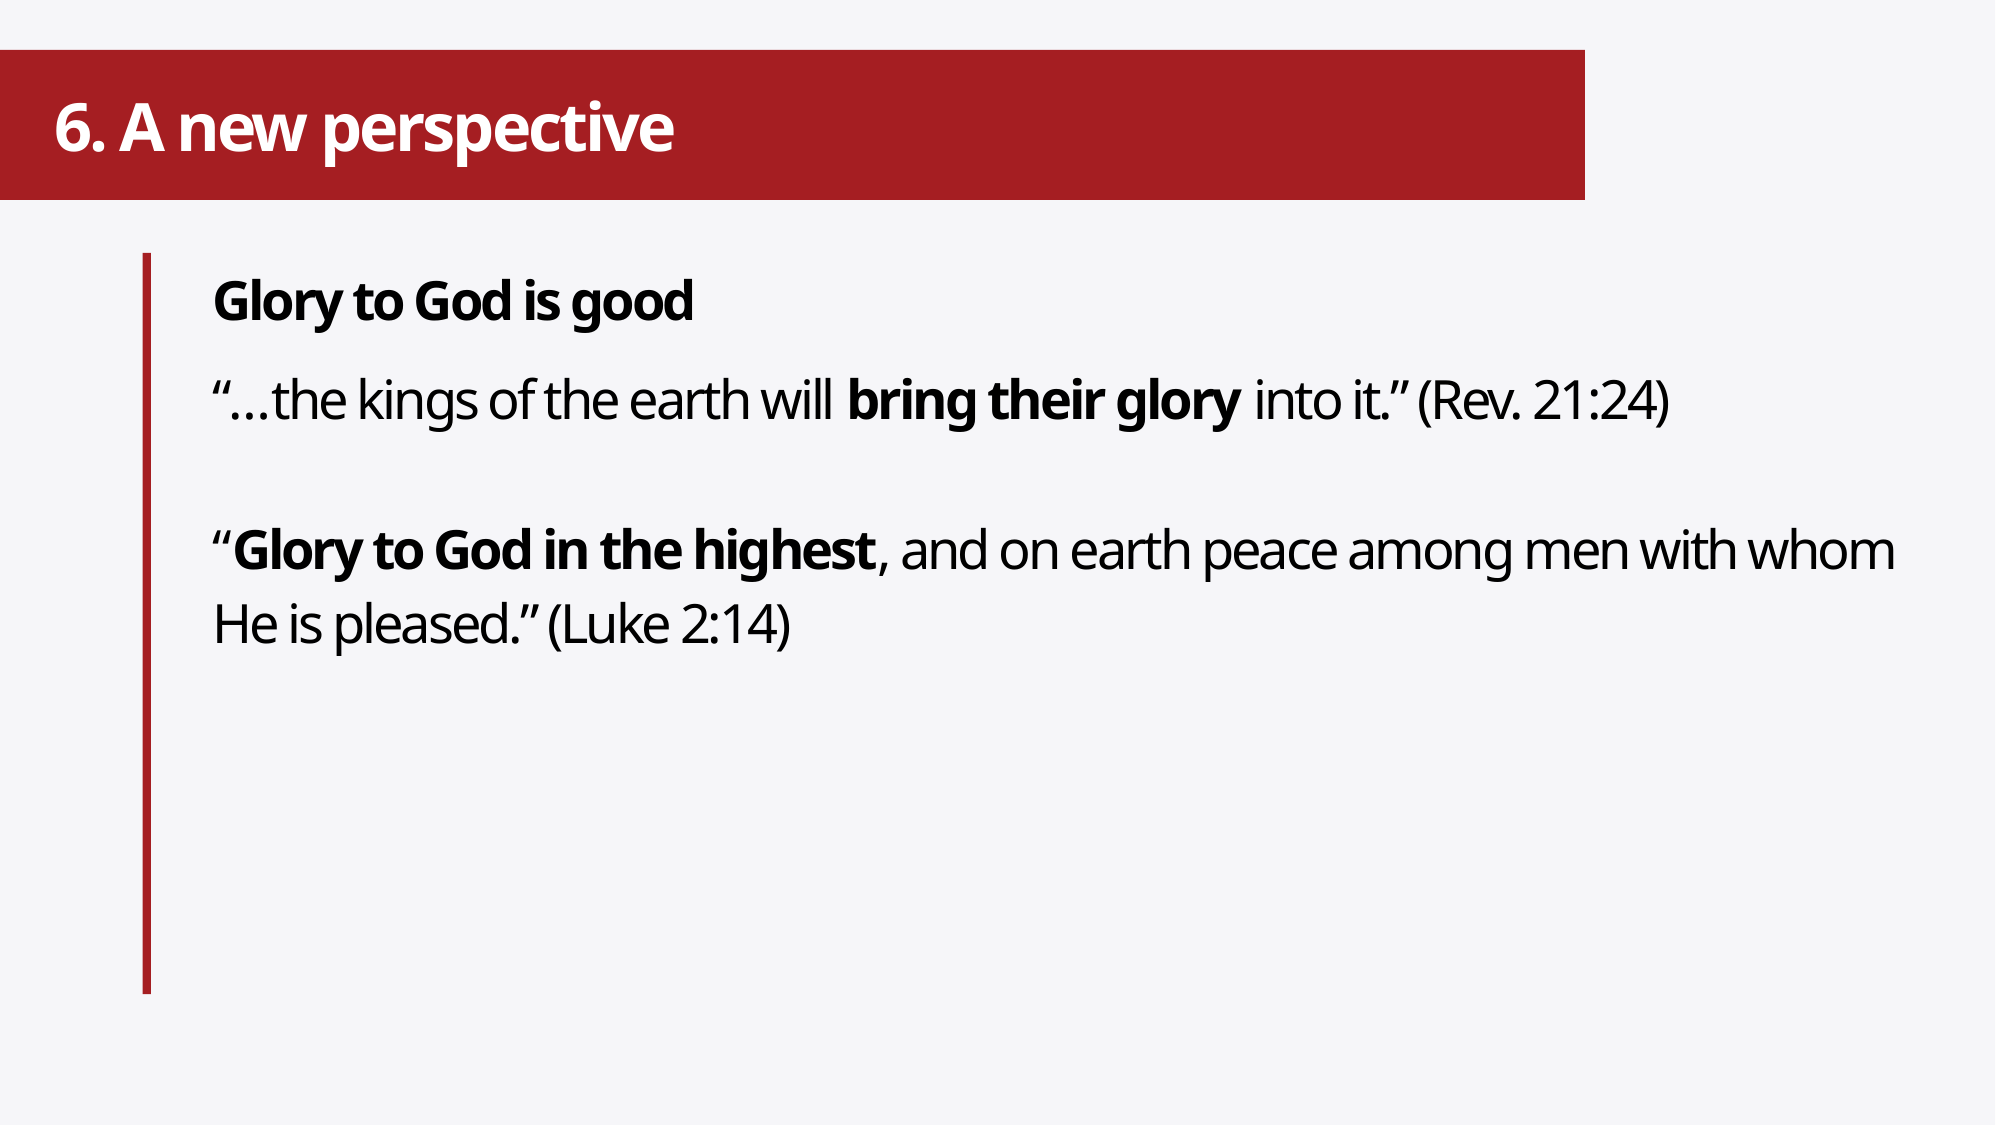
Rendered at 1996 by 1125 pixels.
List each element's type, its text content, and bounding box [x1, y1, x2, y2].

title 6. A new perspective [39, 62, 1836, 188]
subtitle Glory to God is good “…the kings of the earth will bring their glory into it.” (Rev. 21:24) “Glory to God in the highest, and on earth peace among men with whom He is pleased.” (Luke 2:14) [197, 249, 1910, 1000]
